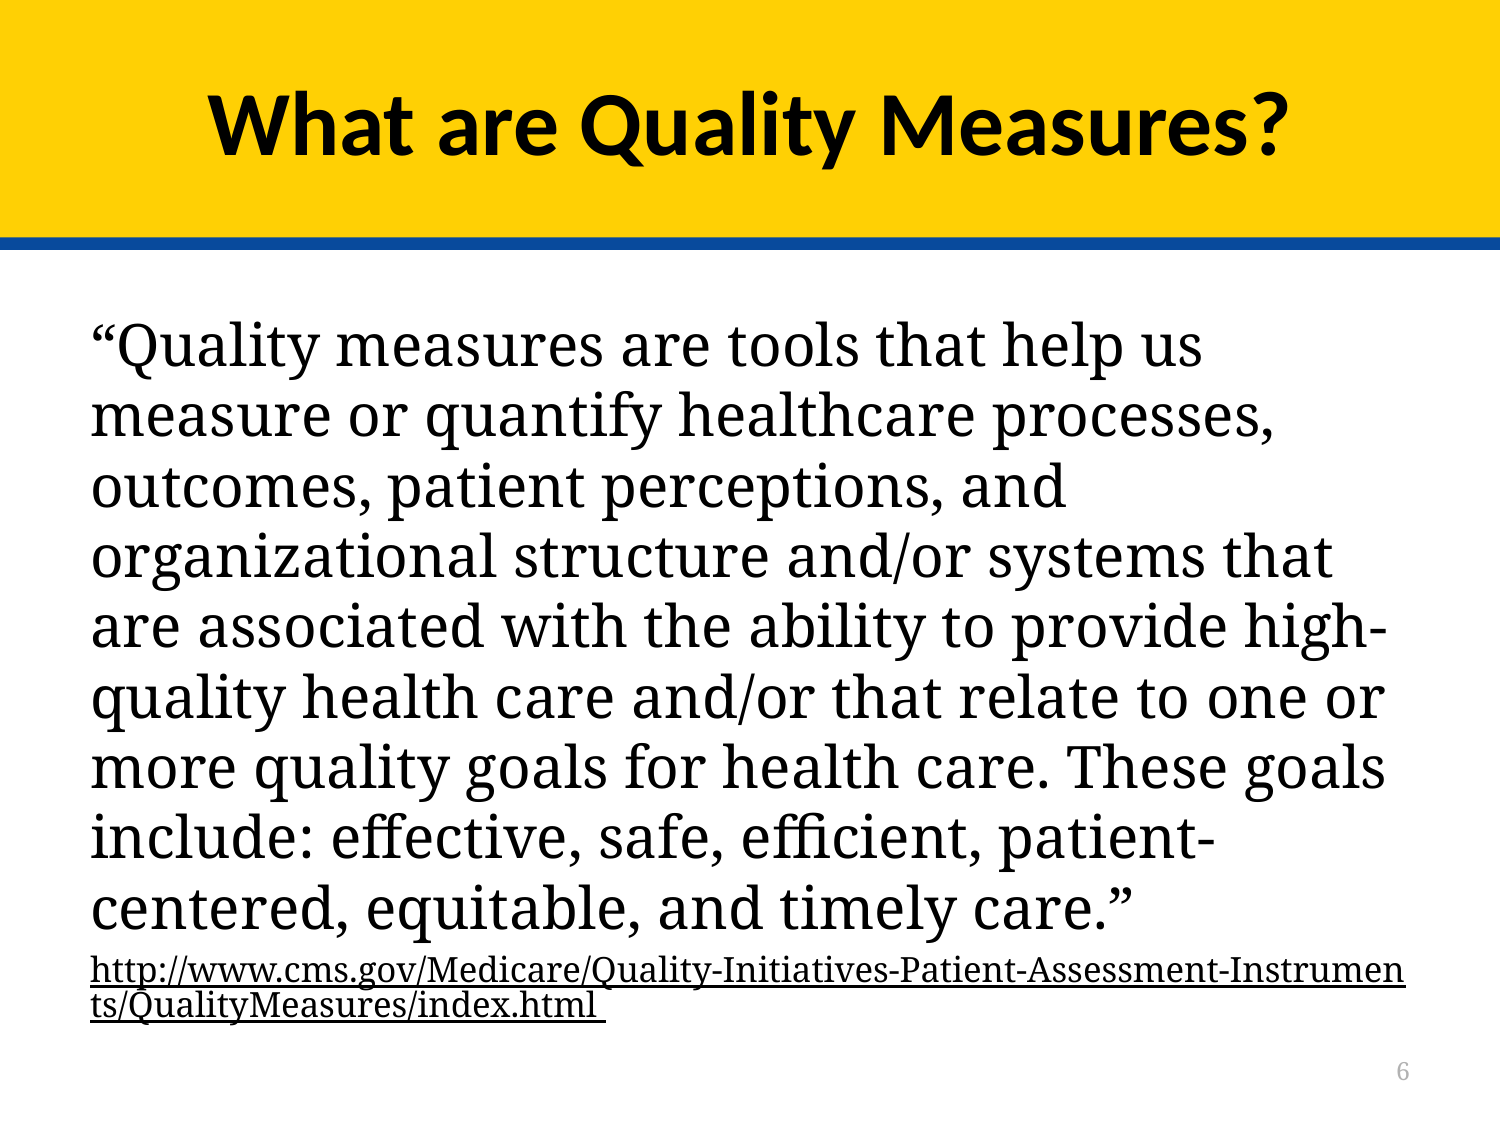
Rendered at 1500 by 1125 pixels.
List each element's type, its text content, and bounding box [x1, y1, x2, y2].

title What are Quality Measures? [0, 0, 1500, 238]
list “Quality measures are tools that help us measure or quantify healthcare processes, outcomes, patient perceptions, and organizational structure and/or systems that are associated with the ability to provide high-quality health care and/or that relate to one or more quality goals for health care. These goals include: effective, safe, efficient, patient-centered, equitable, and timely care.” http://www.cms.gov/Medicare/Quality-Initiatives-Patient-Assessment-Instruments/QualityMeasures/index.html [75, 299, 1425, 1005]
slide_number 6 [1074, 1042, 1425, 1103]
